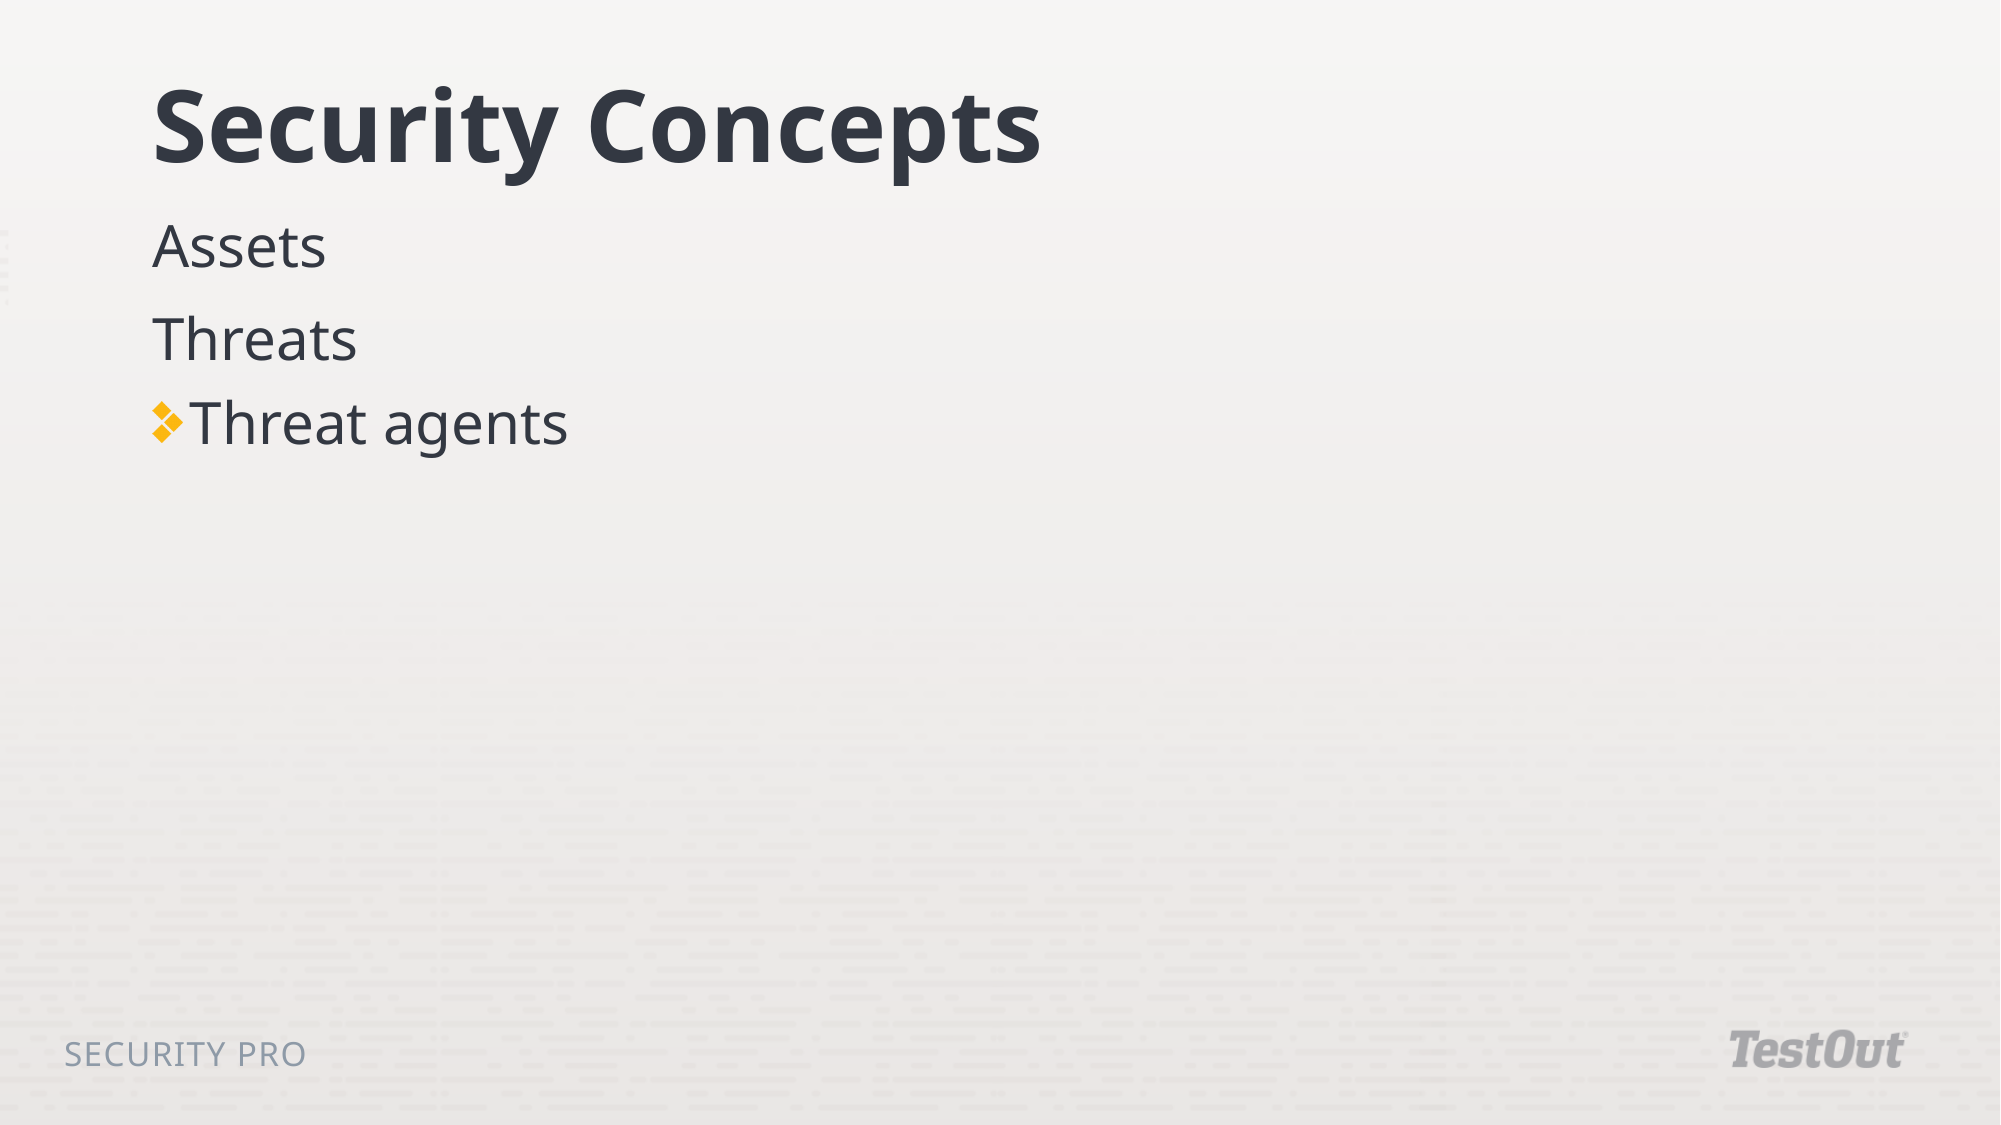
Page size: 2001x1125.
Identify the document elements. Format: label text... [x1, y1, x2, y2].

picture [0, 0, 2001, 1125]
list Security Pro [64, 1032, 666, 1079]
list Assets Threats Threat agents [137, 210, 1863, 1000]
title Security Concepts [137, 49, 1863, 210]
